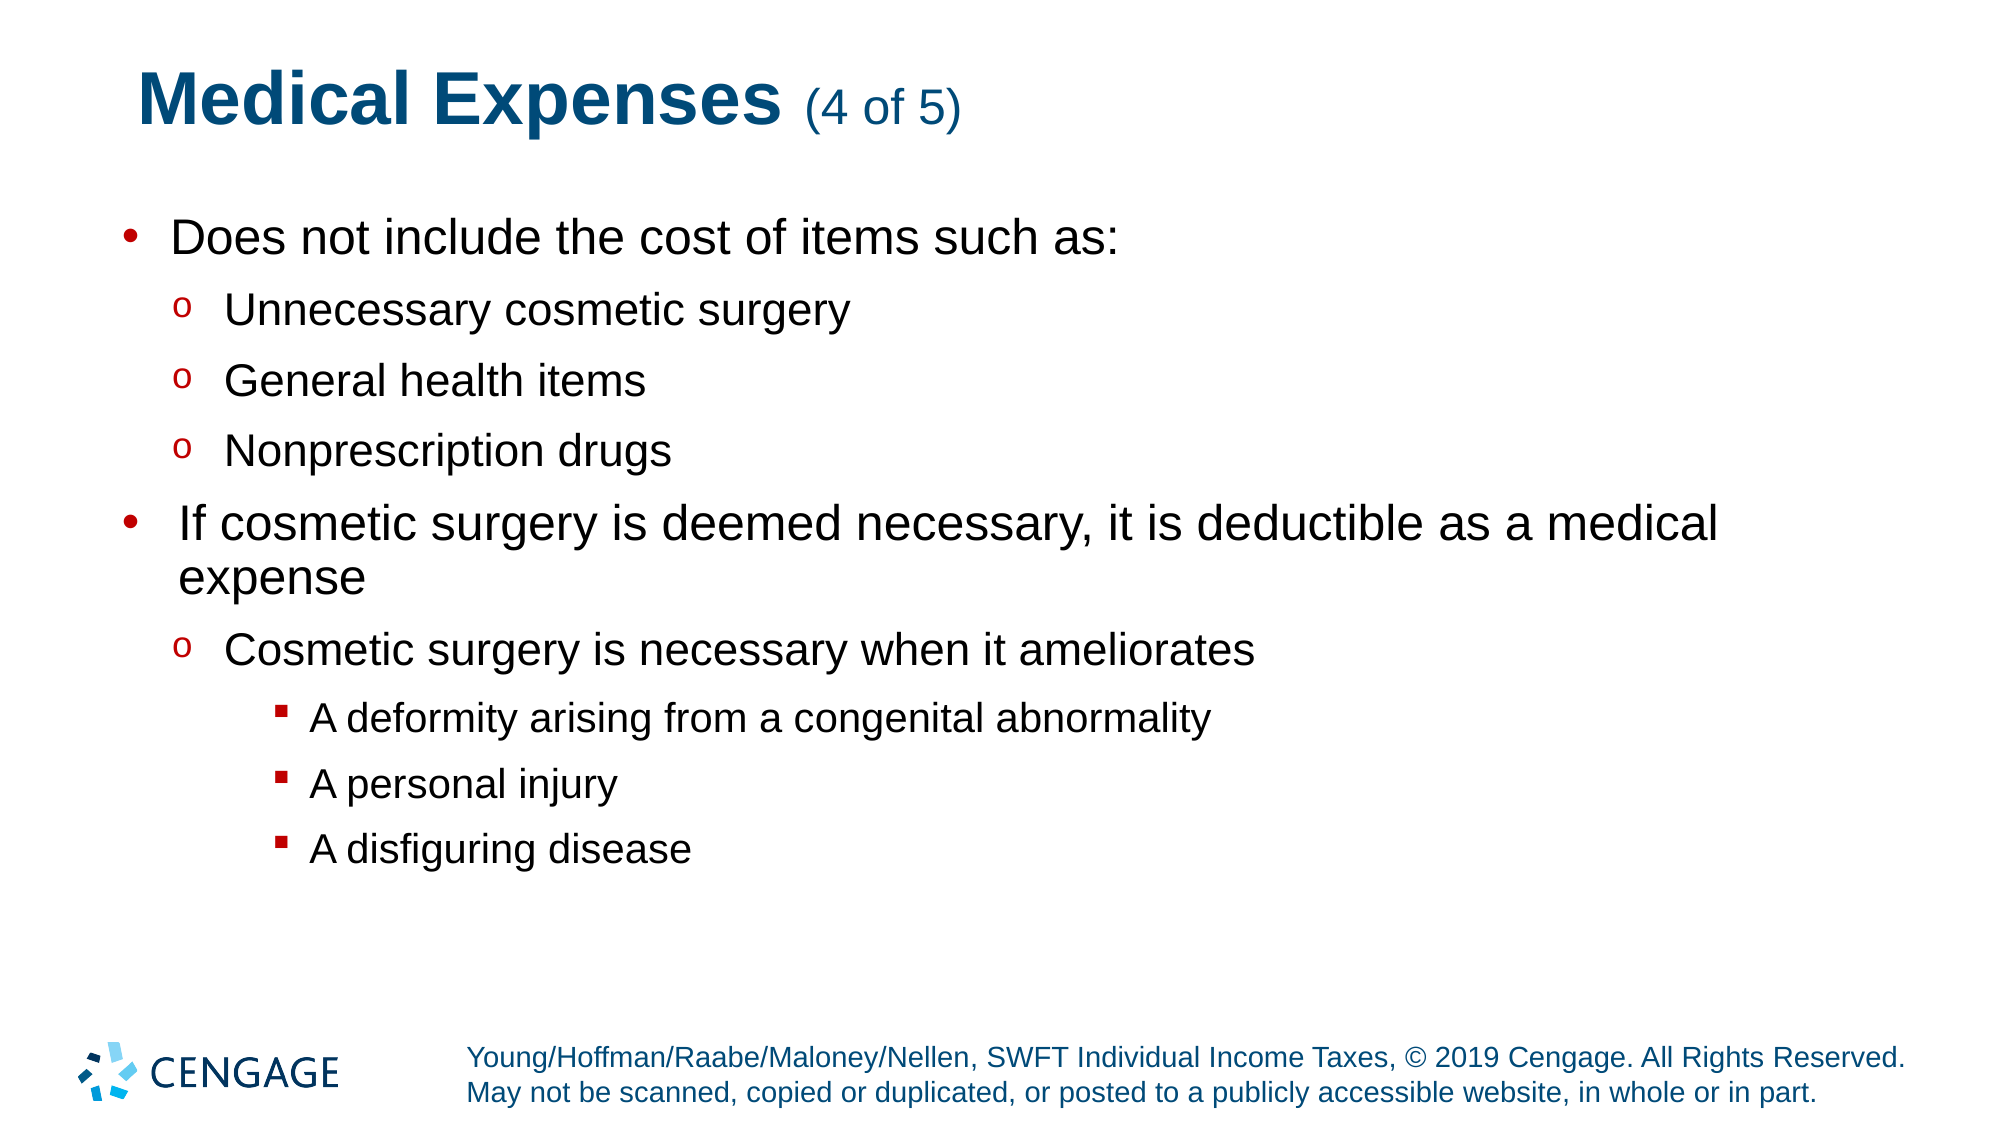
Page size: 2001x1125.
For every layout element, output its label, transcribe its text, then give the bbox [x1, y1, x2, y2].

title Medical Expenses (4 of 5) [137, 59, 1863, 171]
list Does not include the cost of items such as: Unnecessary cosmetic surgery General health items Nonprescription drugs If cosmetic surgery is deemed necessary, it is deductible as a medical expense Cosmetic surgery is necessary when it ameliorates A deformity arising from a congenital abnormality A personal injury A disfiguring disease [121, 211, 1880, 886]
picture [78, 1042, 338, 1101]
